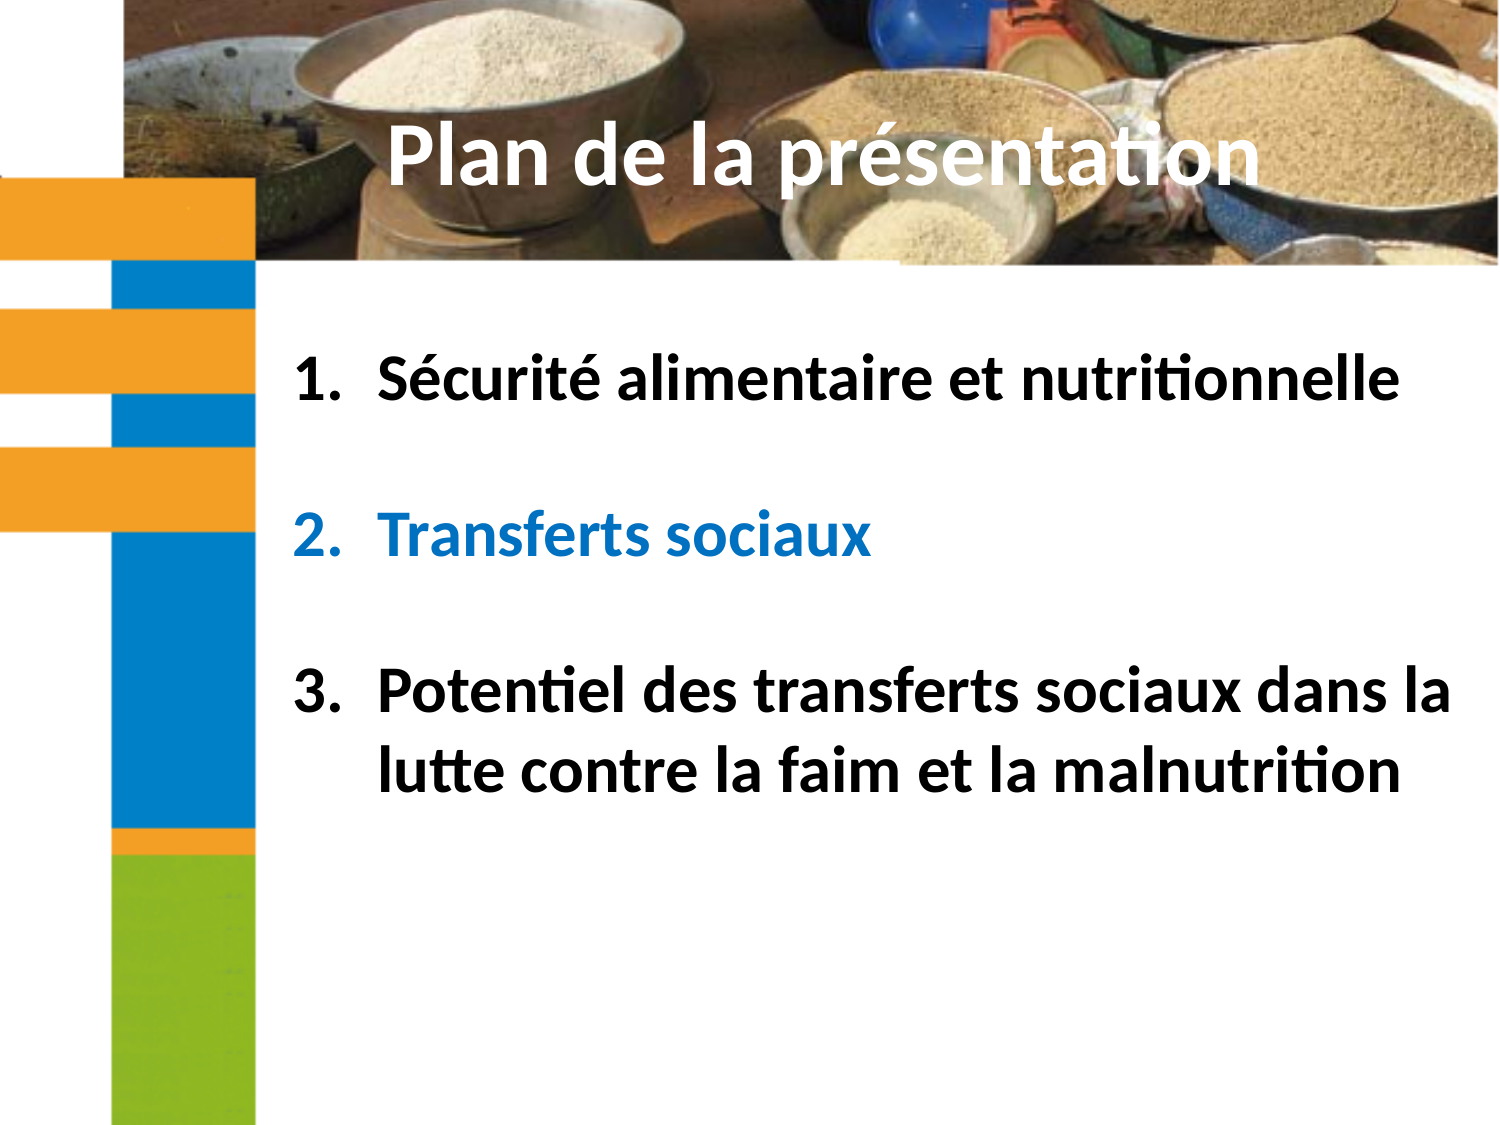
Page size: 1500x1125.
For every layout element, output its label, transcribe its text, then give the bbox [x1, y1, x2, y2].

picture [0, 0, 1500, 1125]
title Plan de la présentation [149, 54, 1500, 243]
list Sécurité alimentaire et nutritionnelle Transferts sociaux Potentiel des transferts sociaux dans la lutte contre la faim et la malnutrition [277, 326, 1500, 1006]
